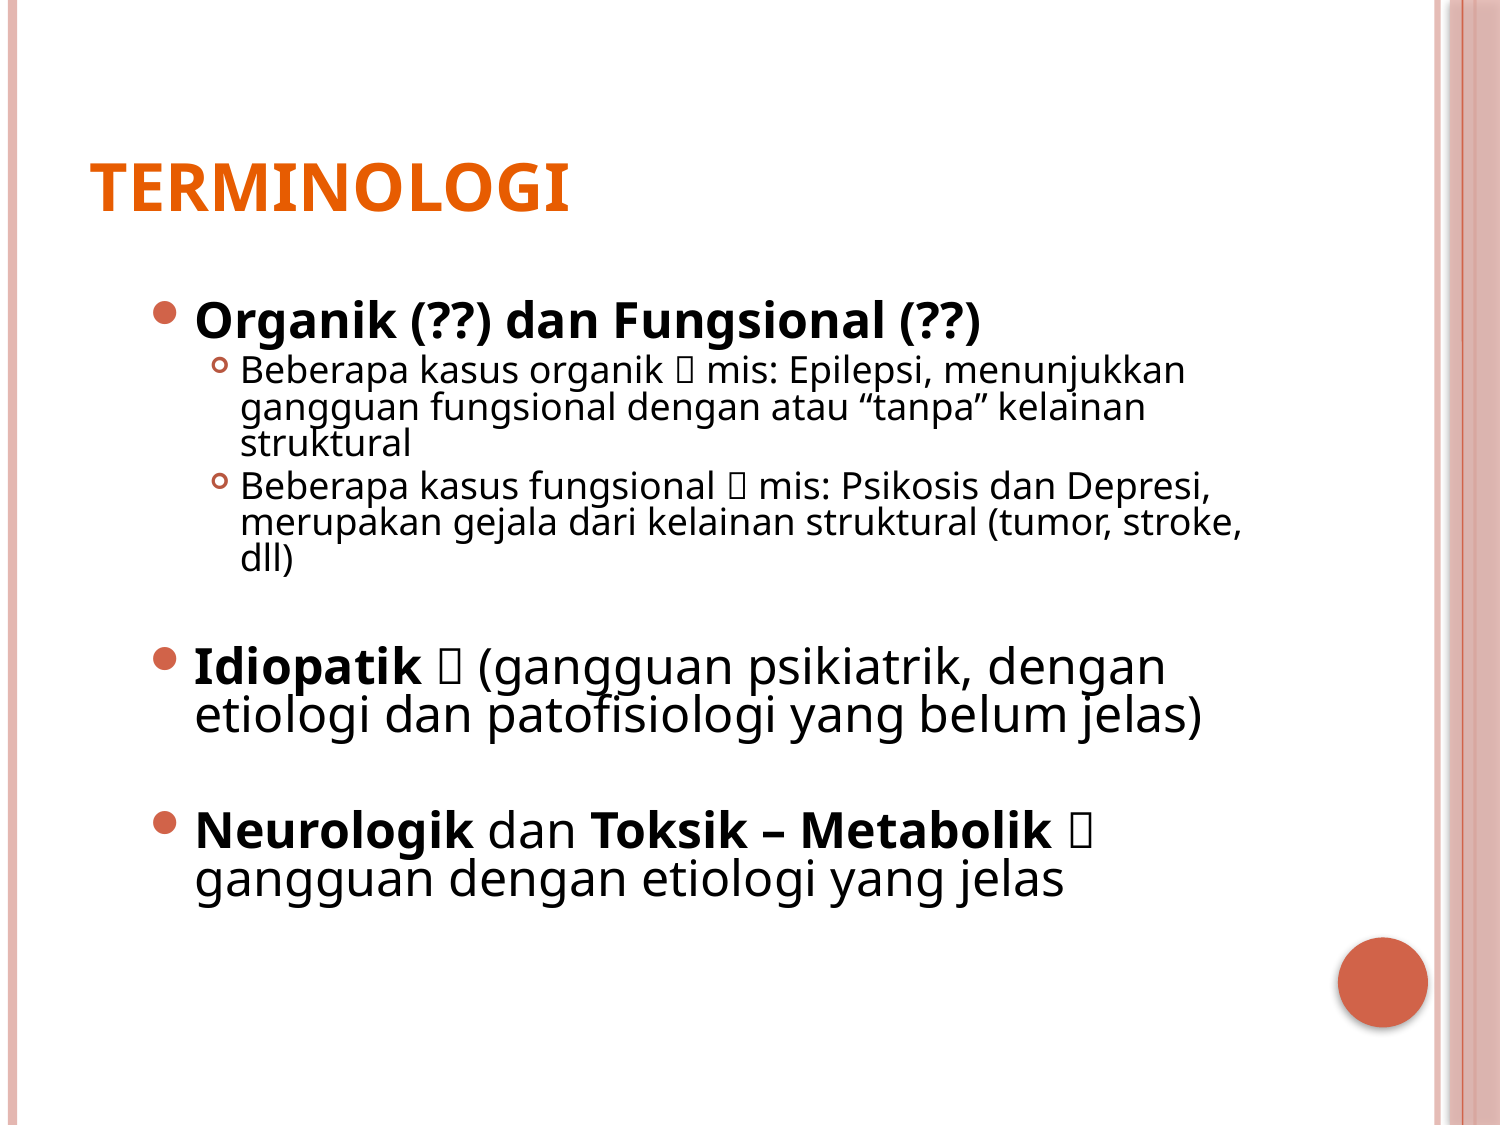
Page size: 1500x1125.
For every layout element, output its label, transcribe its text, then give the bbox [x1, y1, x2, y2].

list Organik (??) dan Fungsional (??) Beberapa kasus organik  mis: Epilepsi, menunjukkan gangguan fungsional dengan atau “tanpa” kelainan struktural Beberapa kasus fungsional  mis: Psikosis dan Depresi, merupakan gejala dari kelainan struktural (tumor, stroke, dll) Idiopatik  (gangguan psikiatrik, dengan etiologi dan patofisiologi yang belum jelas) Neurologik dan Toksik – Metabolik  gangguan dengan etiologi yang jelas [75, 212, 1300, 1012]
title Terminologi [75, 45, 1300, 212]
